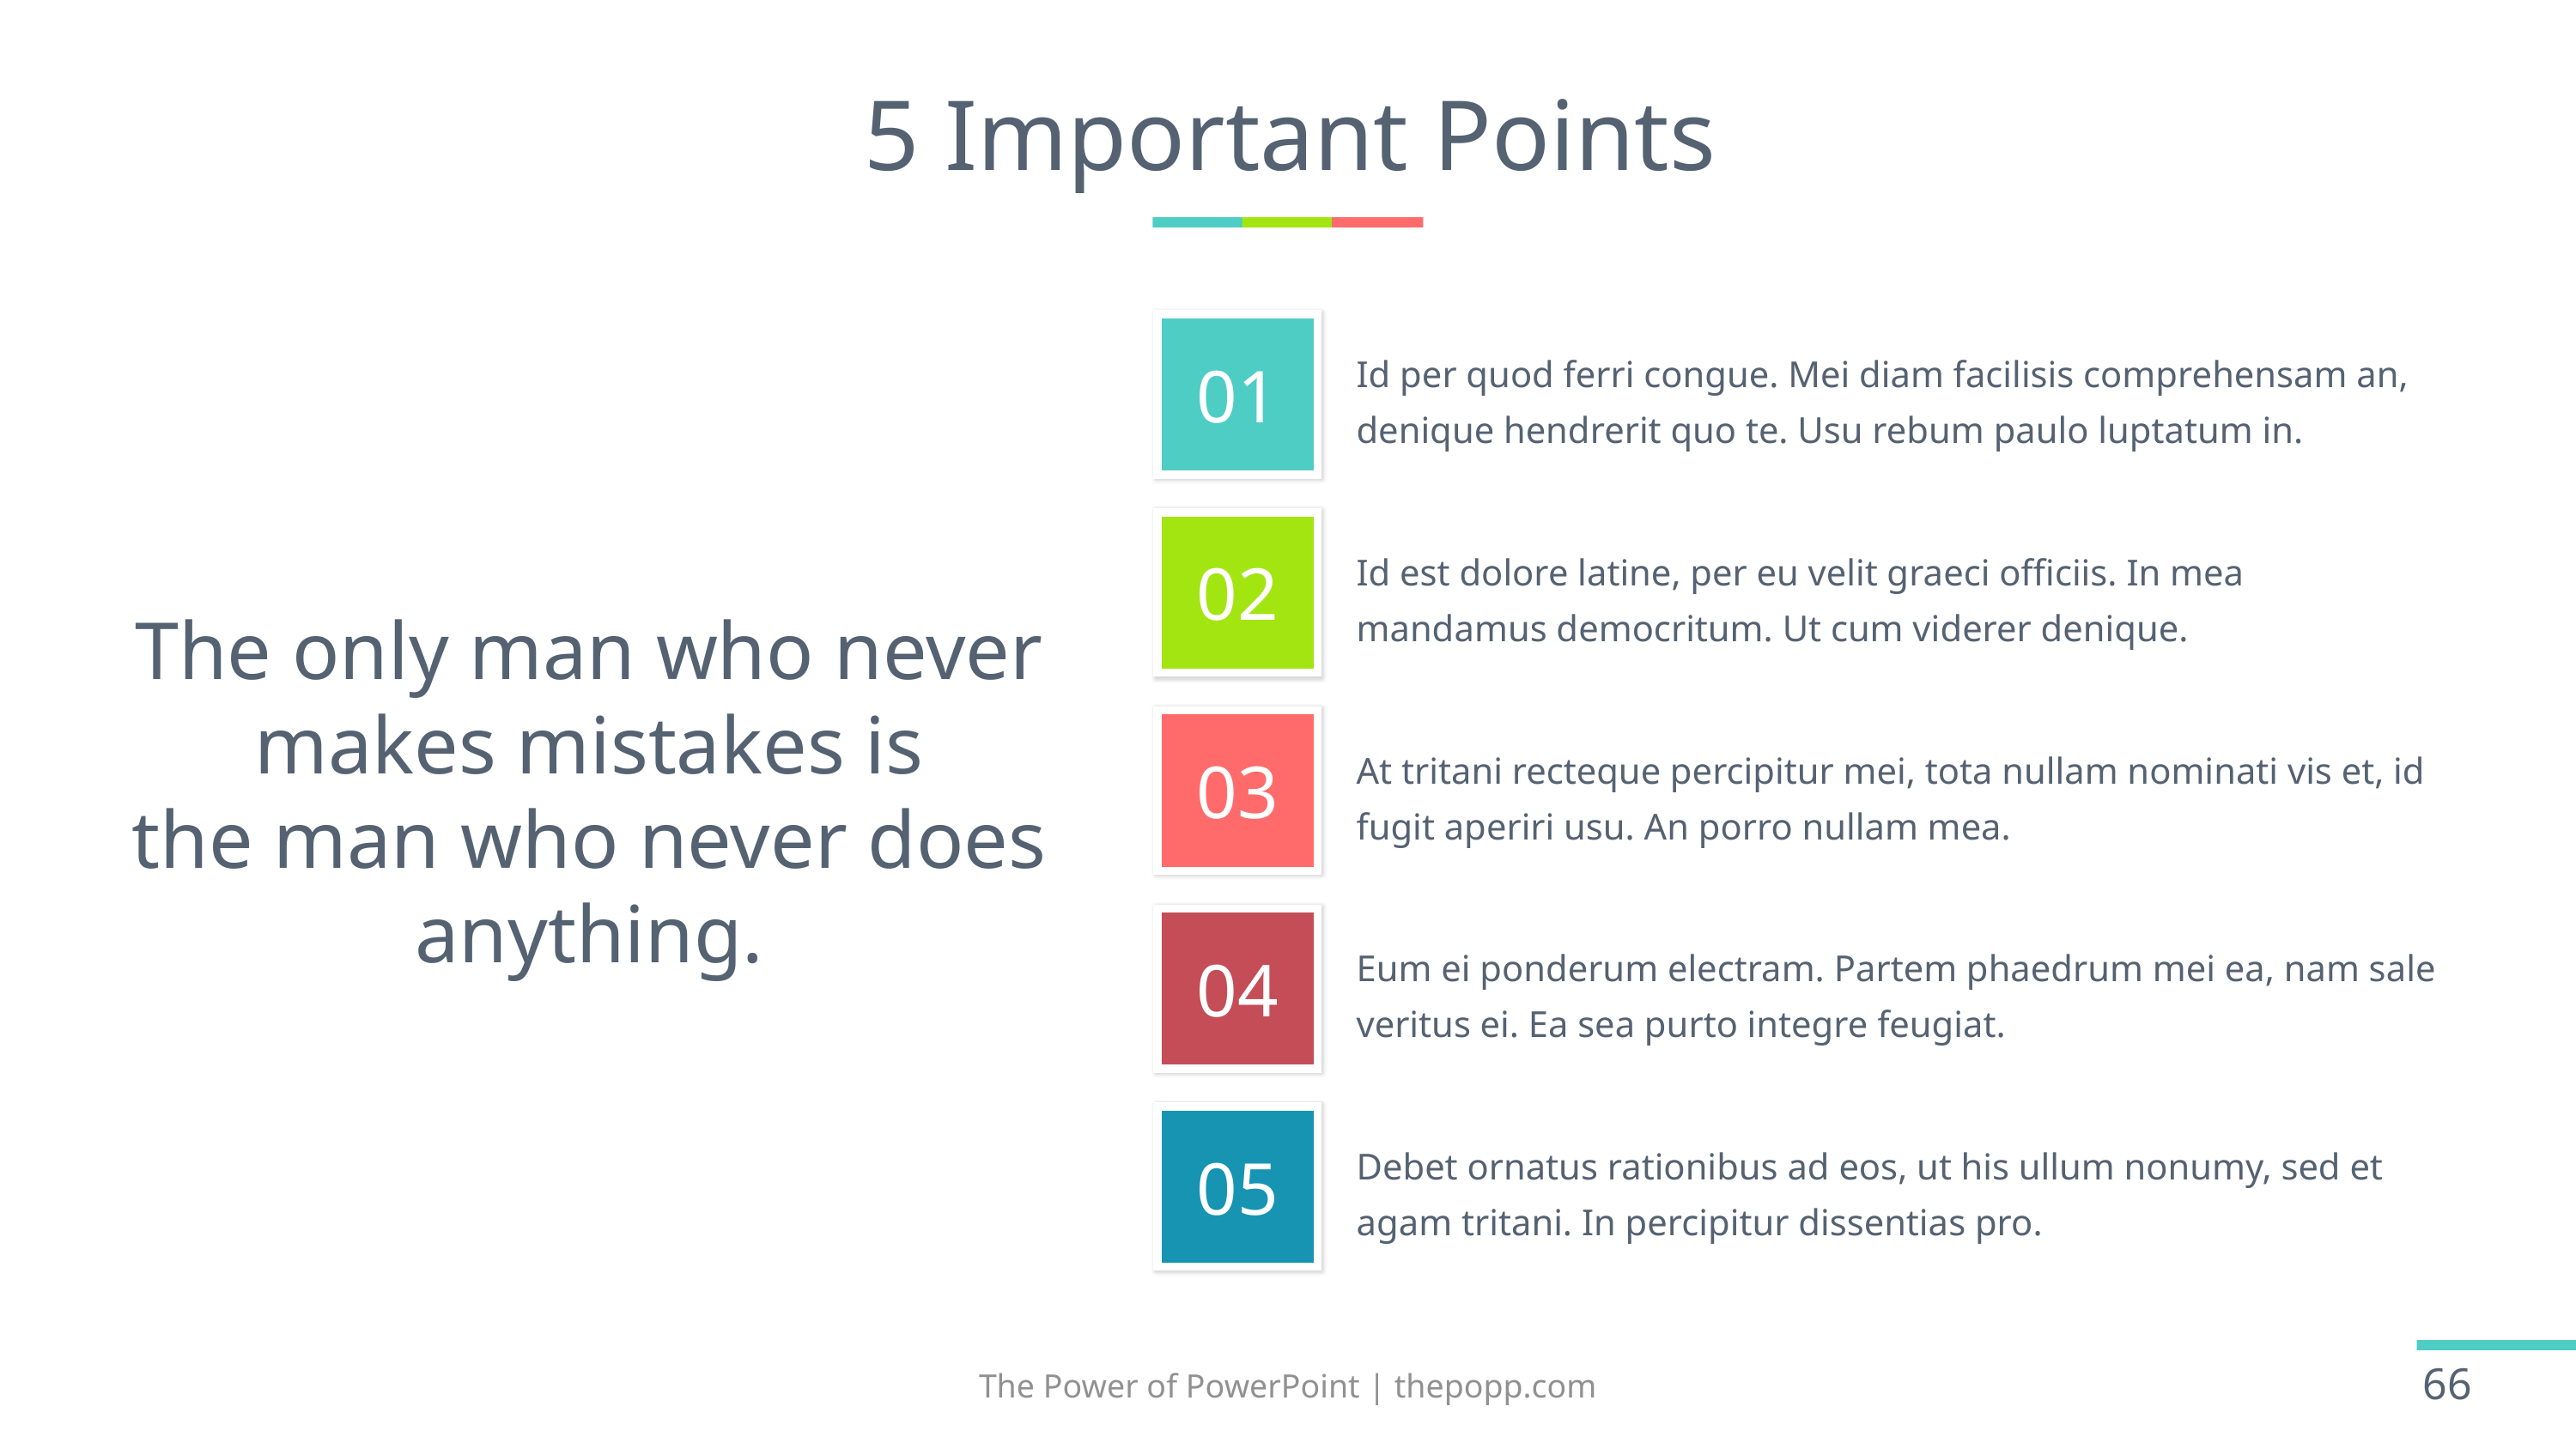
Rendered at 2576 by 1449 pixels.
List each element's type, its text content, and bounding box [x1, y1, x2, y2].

list Debet ornatus rationibus ad eos, ut his ullum nonumy, sed et agam tritani. In percipitur dissentias pro. [1343, 1107, 2451, 1267]
list Id per quod ferri congue. Mei diam facilisis comprehensam an, denique hendrerit quo te. Usu rebum paulo luptatum in. [1343, 315, 2451, 475]
footer The Power of PowerPoint | thepopp.com [853, 1349, 1723, 1427]
list Id est dolore latine, per eu velit graeci officiis. In mea mandamus democritum. Ut cum viderer denique. [1343, 512, 2451, 673]
title 5 Important Points [69, 49, 2512, 230]
slide_number 66 [2409, 1351, 2576, 1421]
list Eum ei ponderum electram. Partem phaedrum mei ea, nam sale veritus ei. Ea sea purto integre feugiat. [1343, 909, 2451, 1069]
list The only man who never makes mistakes is the man who never does anything. [113, 312, 1066, 1267]
list At tritani recteque percipitur mei, tota nullam nominati vis et, id fugit aperiri usu. An porro nullam mea. [1343, 711, 2451, 871]
